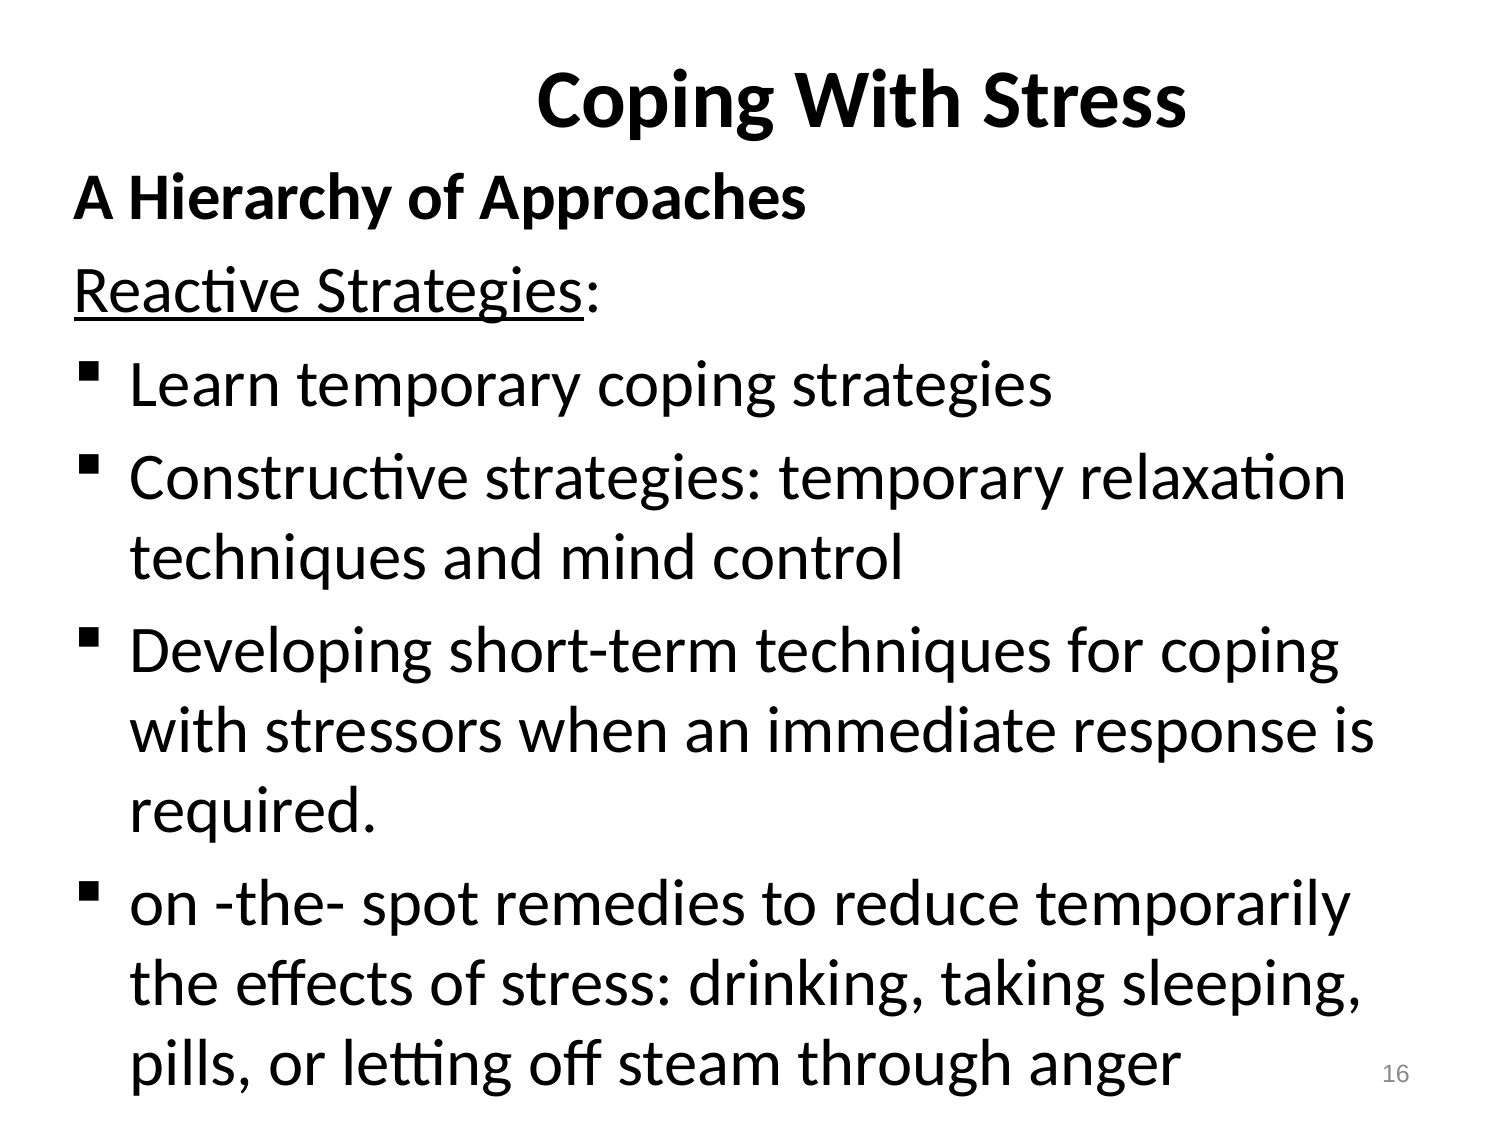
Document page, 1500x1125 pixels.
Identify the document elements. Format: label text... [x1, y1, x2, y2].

slide_number 16 [1074, 1042, 1425, 1103]
list A Hierarchy of Approaches Reactive Strategies: Learn temporary coping strategies Constructive strategies: temporary relaxation techniques and mind control Developing short-term techniques for coping with stressors when an immediate response is required. on -the- spot remedies to reduce temporarily the effects of stress: drinking, taking sleeping, pills, or letting off steam through anger [58, 145, 1409, 1125]
title Coping With Stress [300, 0, 1425, 188]
